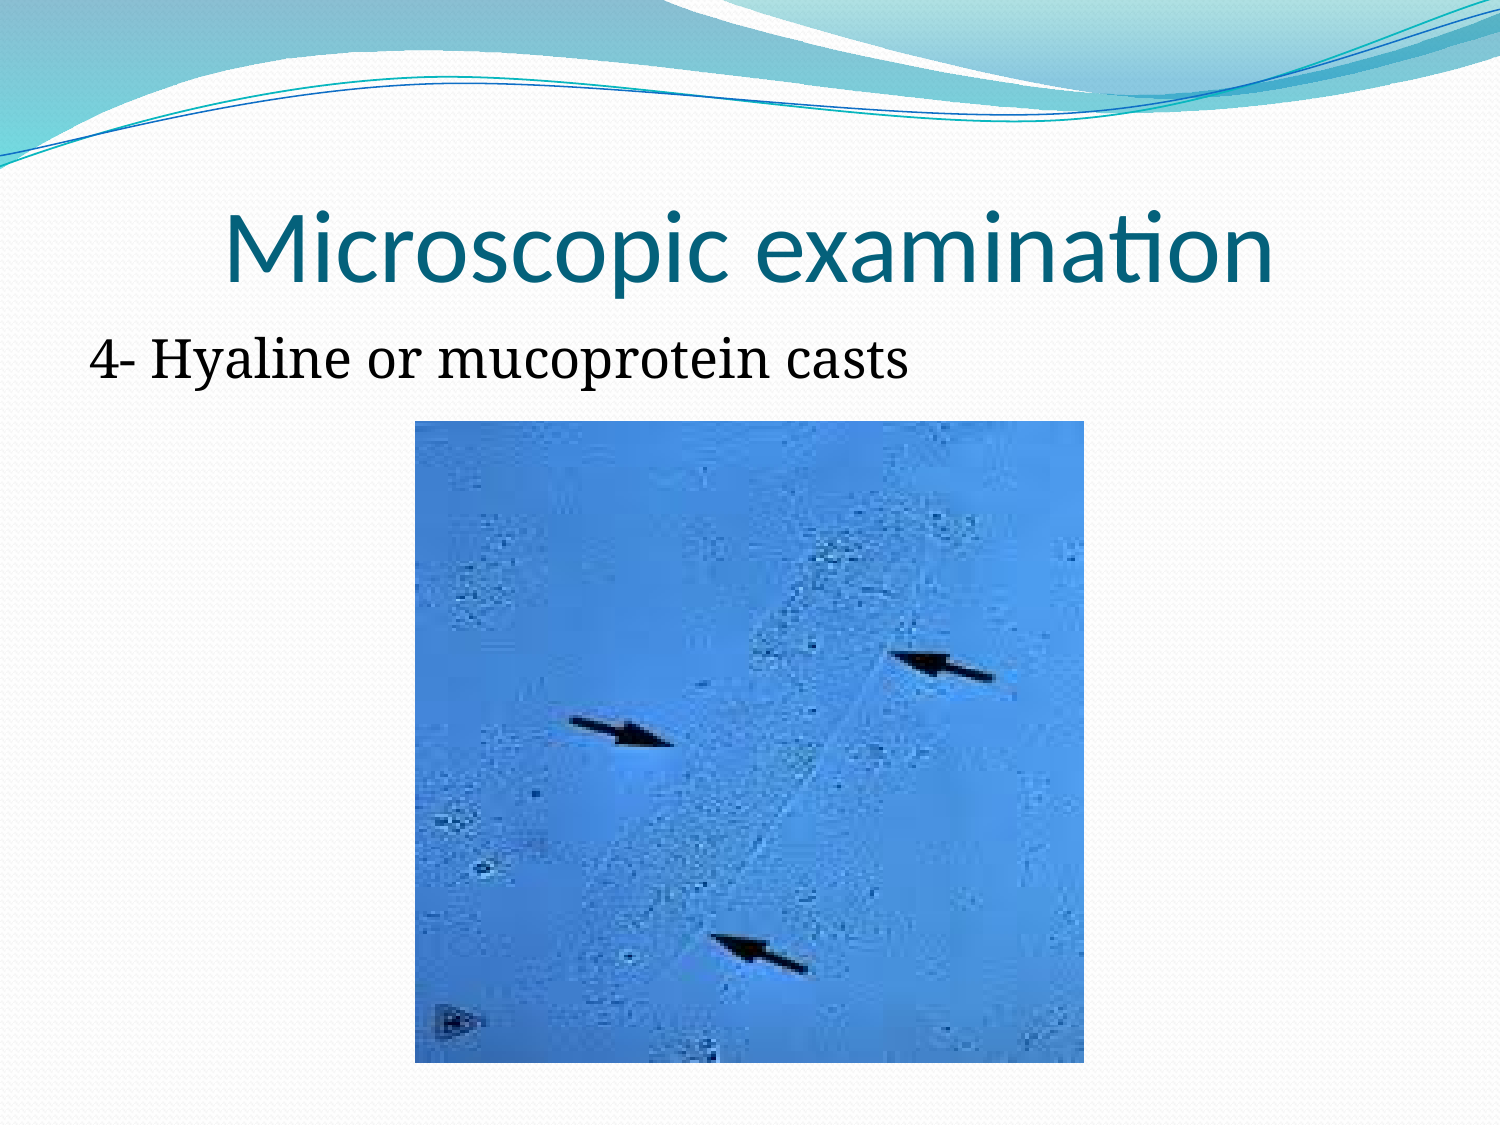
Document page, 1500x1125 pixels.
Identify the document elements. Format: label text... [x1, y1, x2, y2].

picture [415, 421, 1085, 1063]
title Microscopic examination [75, 115, 1425, 303]
list 4- Hyaline or mucoprotein casts [75, 317, 1425, 1038]
